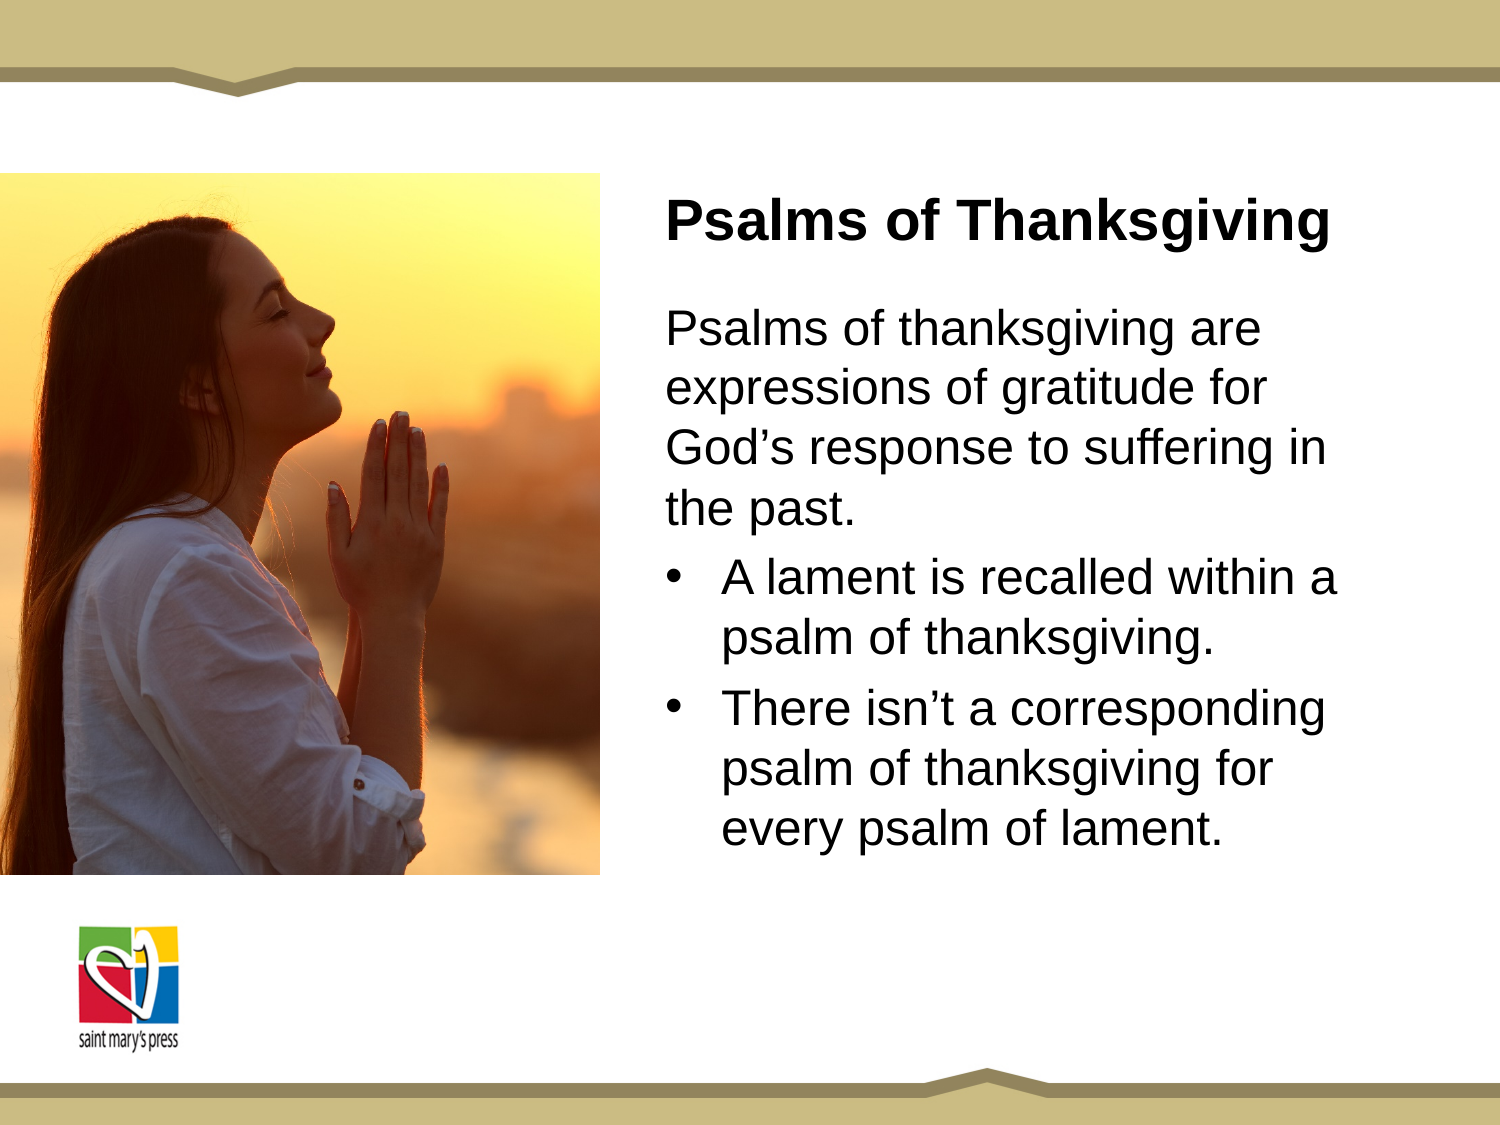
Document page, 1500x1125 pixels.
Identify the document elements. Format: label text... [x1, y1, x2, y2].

list Psalms of thanksgiving are expressions of gratitude for God’s response to suffering in the past. A lament is recalled within a psalm of thanksgiving. There isn’t a corresponding psalm of thanksgiving for every psalm of lament. [650, 287, 1413, 1005]
picture [0, 0, 1500, 1125]
title Psalms of Thanksgiving [650, 129, 1388, 287]
